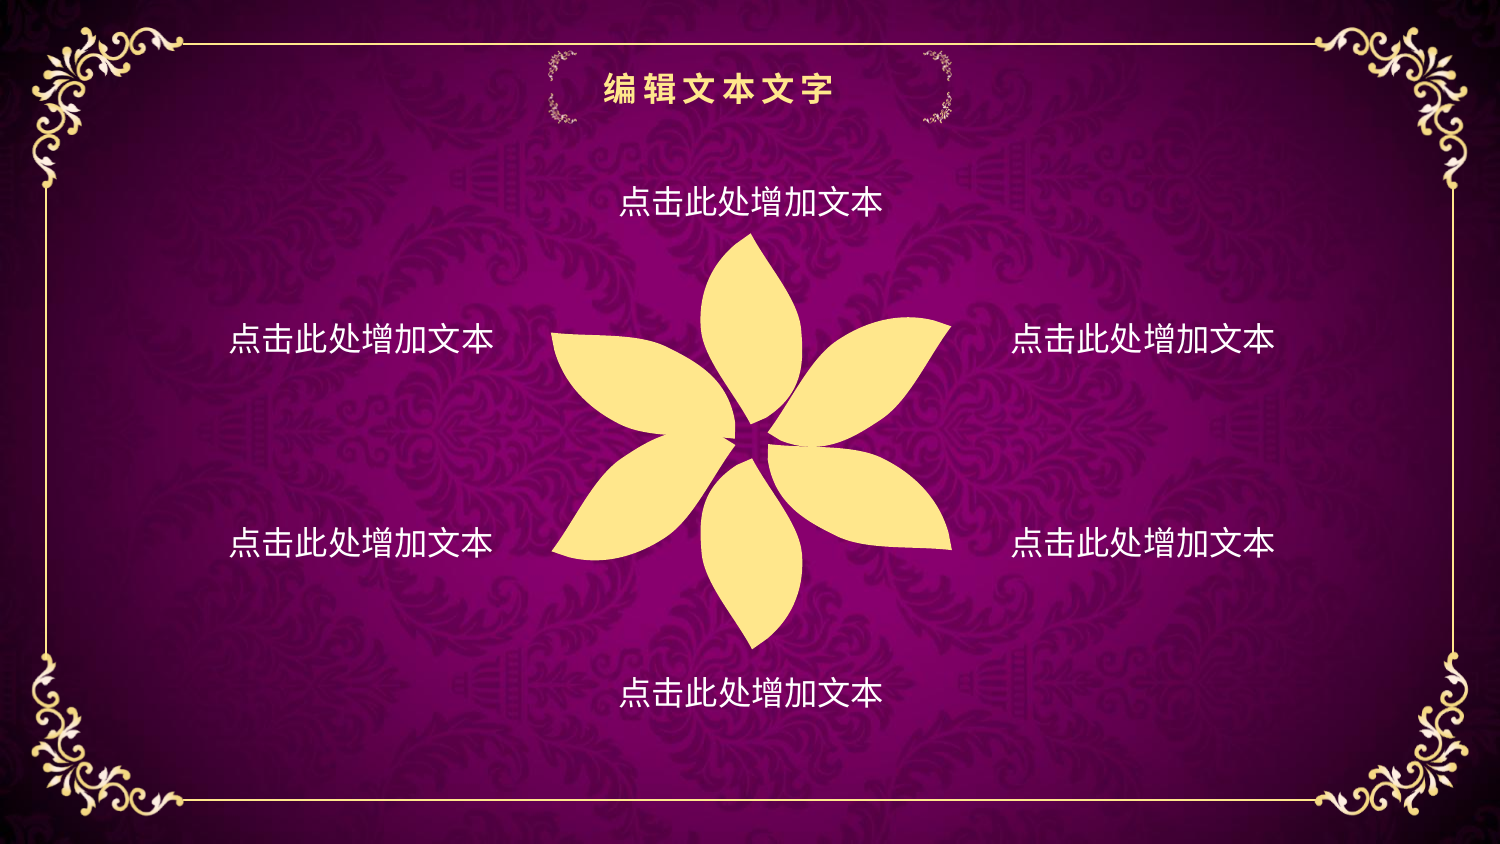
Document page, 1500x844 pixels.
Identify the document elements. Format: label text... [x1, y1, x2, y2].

text_box [550, 332, 736, 439]
text_box 点击此处增加文本 [213, 310, 510, 366]
text_box 点击此处增加文本 [603, 173, 900, 229]
text_box [700, 233, 803, 425]
text_box 点击此处增加文本 [213, 514, 510, 570]
text_box 编辑文本文字 [588, 61, 911, 116]
text_box 点击此处增加文本 [995, 514, 1292, 570]
text_box [700, 458, 803, 650]
text_box 点击此处增加文本 [995, 310, 1292, 366]
text_box [767, 317, 952, 447]
text_box [767, 444, 952, 551]
text_box [551, 435, 736, 561]
text_box 点击此处增加文本 [603, 664, 900, 720]
picture [0, 0, 1500, 844]
